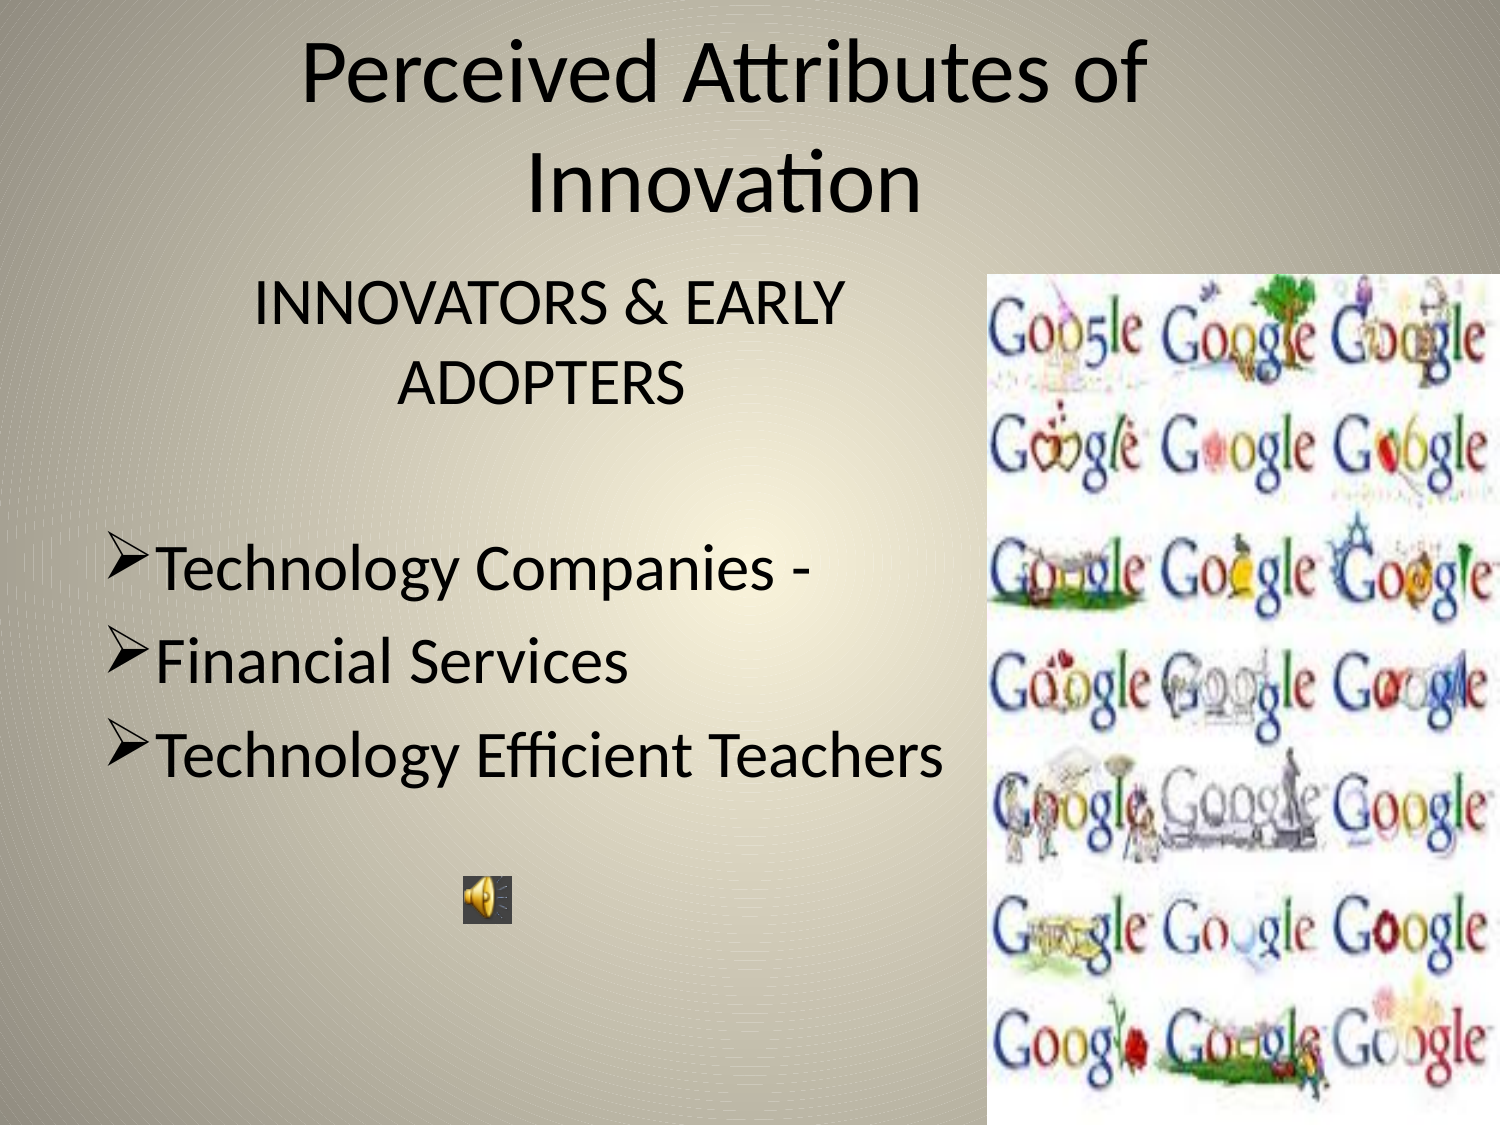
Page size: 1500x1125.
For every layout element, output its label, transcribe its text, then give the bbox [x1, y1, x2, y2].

subtitle INNOVATORS & EARLY ADOPTERS Technology Companies - Financial Services Technology Efficient Teachers [87, 249, 1013, 1063]
picture [987, 274, 1500, 1125]
title Perceived Attributes of Innovation [87, 0, 1363, 242]
picture [462, 874, 513, 926]
